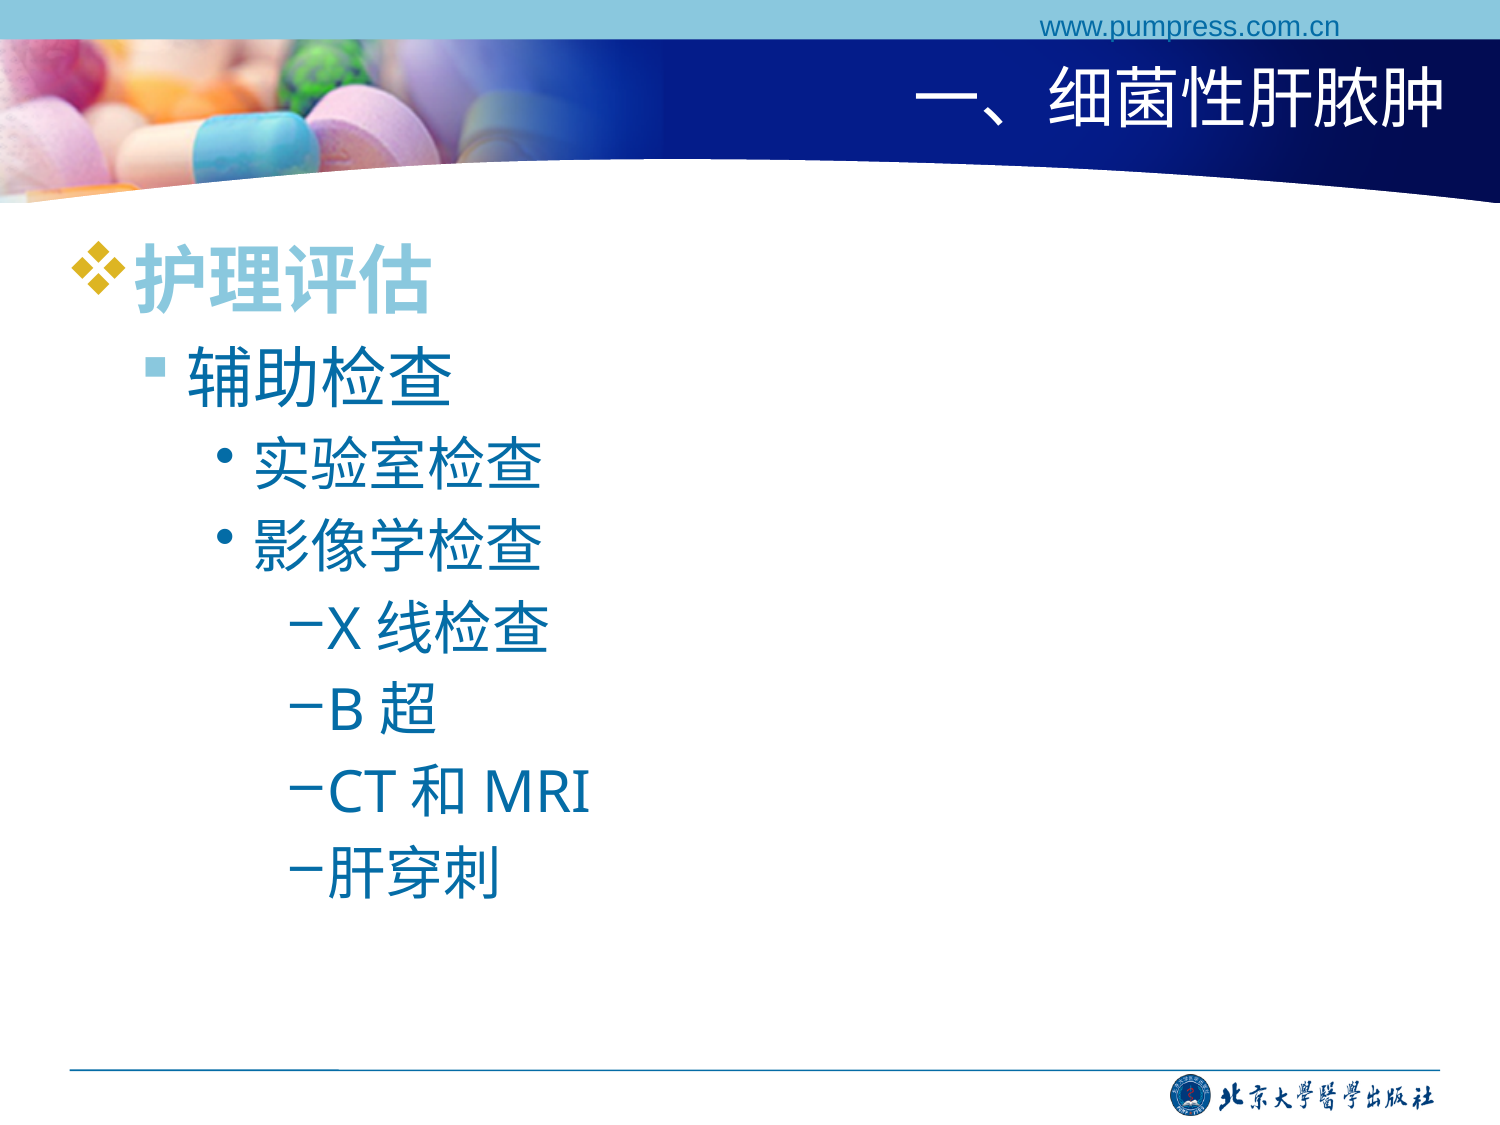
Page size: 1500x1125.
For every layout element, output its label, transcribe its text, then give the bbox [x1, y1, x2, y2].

list 护理评估 辅助检查 实验室检查 影像学检查 X线检查 B超 CT和MRI 肝穿刺 [49, 224, 1463, 1026]
picture [1170, 1074, 1436, 1118]
slide_number www.pumpress.com.cn [1025, 0, 1463, 38]
picture [0, 40, 1500, 203]
title 一、细菌性肝脓肿 [137, 49, 1463, 143]
